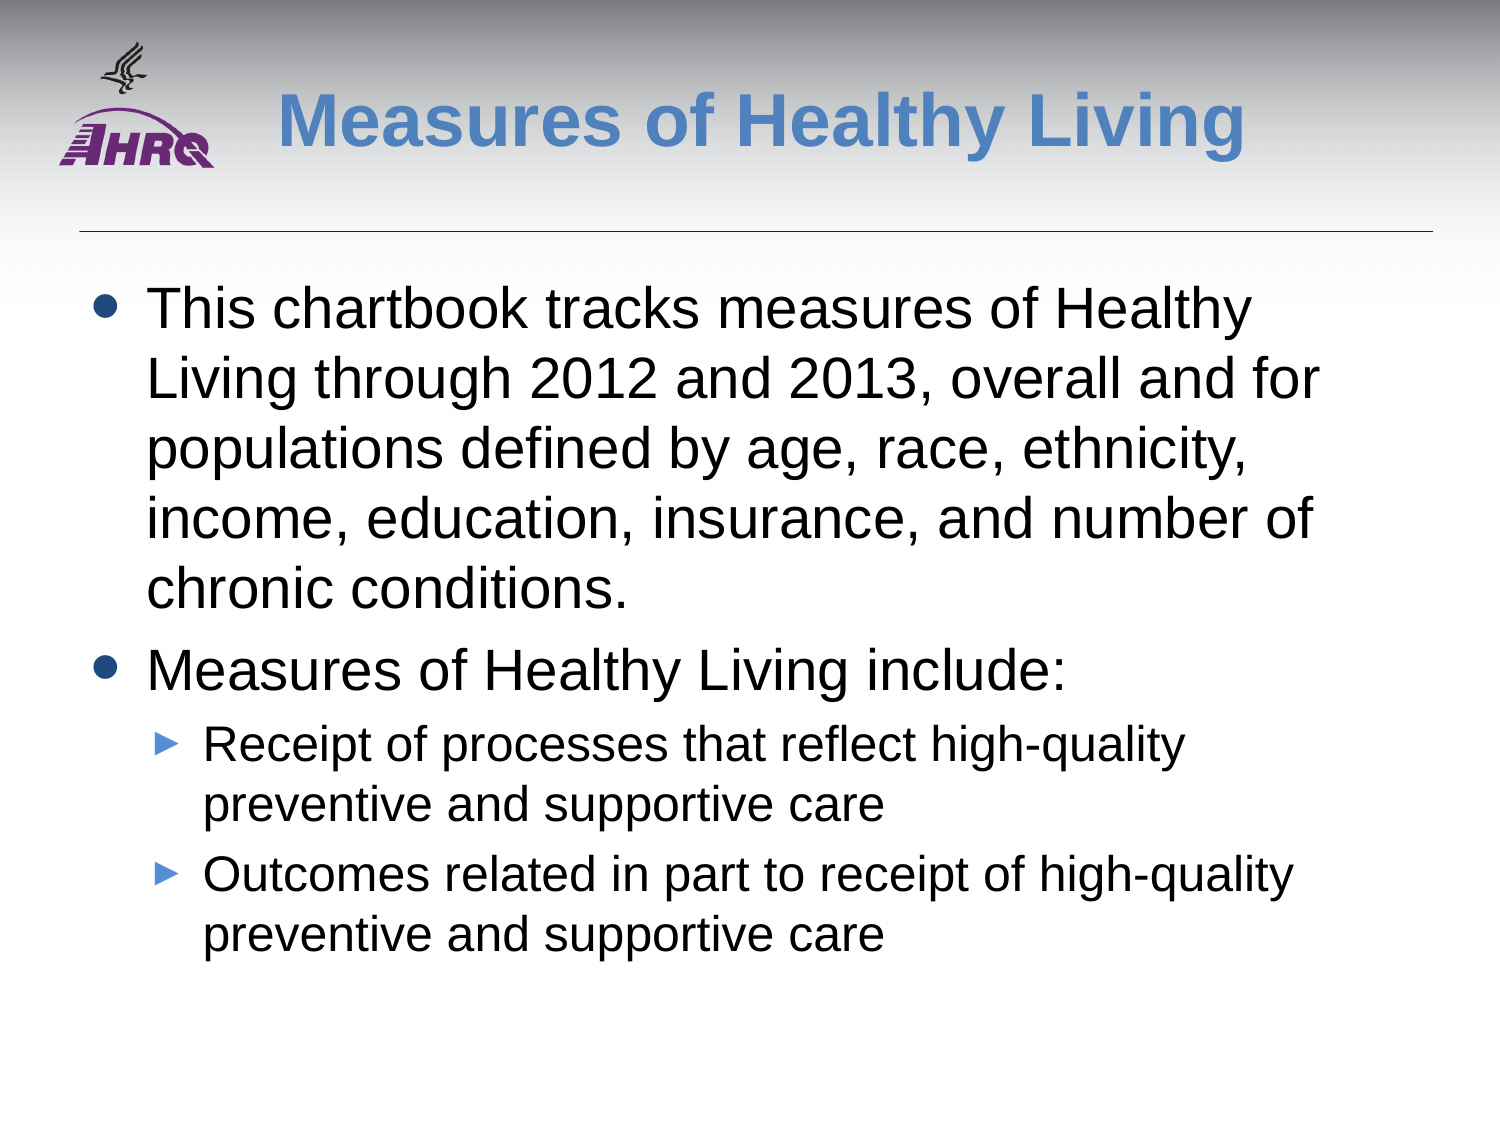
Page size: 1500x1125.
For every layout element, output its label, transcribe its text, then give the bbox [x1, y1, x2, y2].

picture [0, 0, 1500, 1125]
title Measures of Healthy Living [262, 45, 1425, 188]
list This chartbook tracks measures of Healthy Living through 2012 and 2013, overall and for populations defined by age, race, ethnicity, income, education, insurance, and number of chronic conditions. Measures of Healthy Living include: Receipt of processes that reflect high-quality preventive and supportive care Outcomes related in part to receipt of high-quality preventive and supportive care [75, 262, 1425, 1005]
